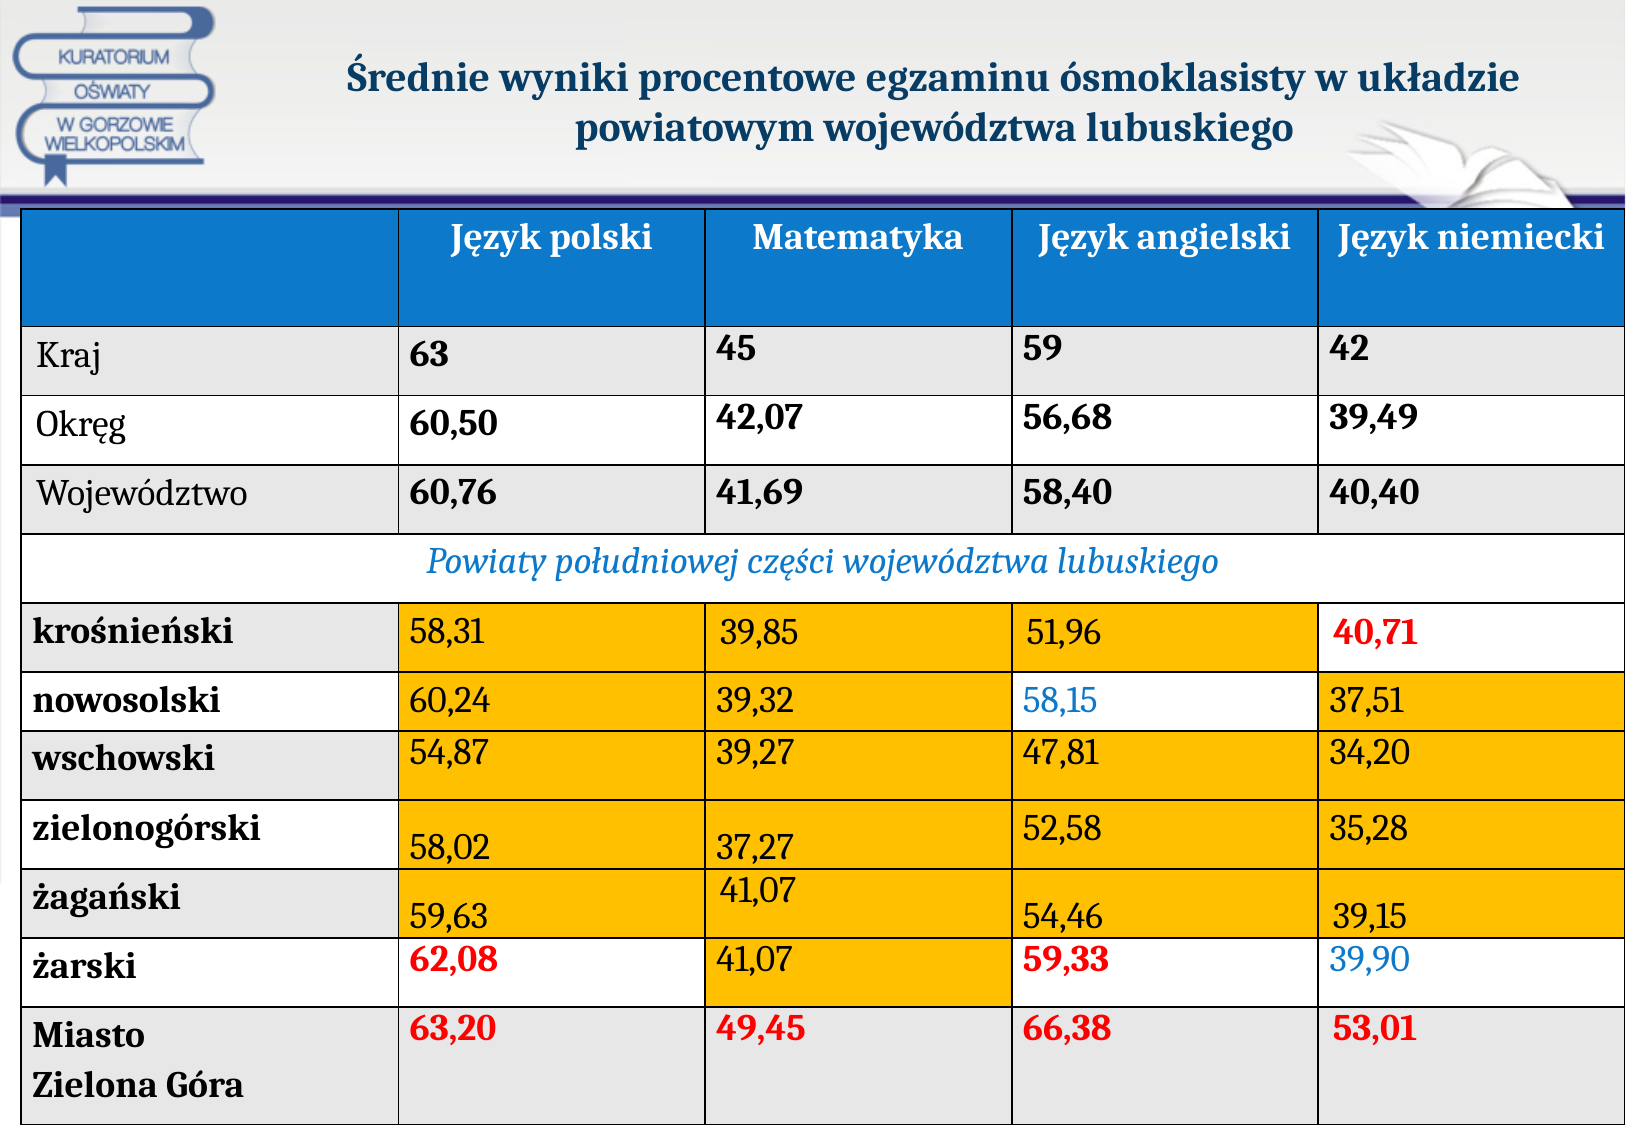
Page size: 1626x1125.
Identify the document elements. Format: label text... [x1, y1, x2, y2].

table_cell 40,71 [1319, 604, 1624, 671]
table_header Język niemiecki [1319, 210, 1624, 326]
table_cell 40,40 [1319, 466, 1624, 533]
table_cell 42,07 [706, 396, 1011, 464]
table_cell 56,68 [1013, 396, 1317, 464]
table_cell 60,24 [399, 673, 704, 730]
table_cell 59,63 [399, 870, 704, 937]
table_cell 39,90 [1319, 939, 1624, 1006]
table_header [22, 210, 398, 326]
picture [0, 0, 1626, 1125]
table_header Matematyka [706, 210, 1011, 326]
table_cell 58,02 [399, 801, 704, 868]
table_cell żarski [22, 939, 398, 1006]
table_header Język polski [399, 210, 704, 326]
table_cell krośnieński [22, 604, 398, 671]
table_cell 54,46 [1013, 870, 1317, 937]
table_cell 59 [1013, 327, 1317, 395]
table_cell żagański [22, 870, 398, 937]
table_cell 60,50 [399, 396, 704, 464]
table_cell 39,27 [706, 732, 1011, 799]
table_cell 37,51 [1319, 673, 1624, 730]
table_cell Okręg [22, 396, 398, 464]
table_cell 39,15 [1319, 870, 1624, 937]
table_cell 66,38 [1013, 1008, 1317, 1124]
table_cell 53,01 [1319, 1008, 1624, 1124]
table_cell 63,20 [399, 1008, 704, 1124]
table_cell 58,15 [1013, 673, 1317, 730]
title Średnie wyniki procentowe egzaminu ósmoklasisty w układzie powiatowym województwa lubuskiego [269, 23, 1600, 176]
table_cell 52,58 [1013, 801, 1317, 868]
table_cell 63 [399, 327, 704, 395]
table_cell 35,28 [1319, 801, 1624, 868]
table_cell zielonogórski [22, 801, 398, 868]
table_cell 54,87 [399, 732, 704, 799]
table_cell Powiaty południowej części województwa lubuskiego [22, 535, 1624, 602]
table_cell 51,96 [1013, 604, 1317, 671]
table_cell 45 [706, 327, 1011, 395]
table_cell 34,20 [1319, 732, 1624, 799]
table_cell nowosolski [22, 673, 398, 730]
table_cell 58,40 [1013, 466, 1317, 533]
table_cell 62,08 [399, 939, 704, 1006]
table_cell 60,76 [399, 466, 704, 533]
table_cell 59,33 [1013, 939, 1317, 1006]
table_cell 41,07 [706, 939, 1011, 1006]
table_cell Kraj [22, 327, 398, 395]
table_cell 41,69 [706, 466, 1011, 533]
table_cell Województwo [22, 466, 398, 533]
table_cell 37,27 [706, 801, 1011, 868]
table_cell 39,85 [706, 604, 1011, 671]
table_cell 39,49 [1319, 396, 1624, 464]
table_cell 41,07 [706, 870, 1011, 937]
table_cell 39,32 [706, 673, 1011, 730]
table_cell wschowski [22, 732, 398, 799]
table_header Język angielski [1013, 210, 1317, 326]
table_cell Miasto Zielona Góra [22, 1008, 398, 1124]
table_cell 58,31 [399, 604, 704, 671]
table_cell 42 [1319, 327, 1624, 395]
table_cell 47,81 [1013, 732, 1317, 799]
table_cell 49,45 [706, 1008, 1011, 1124]
